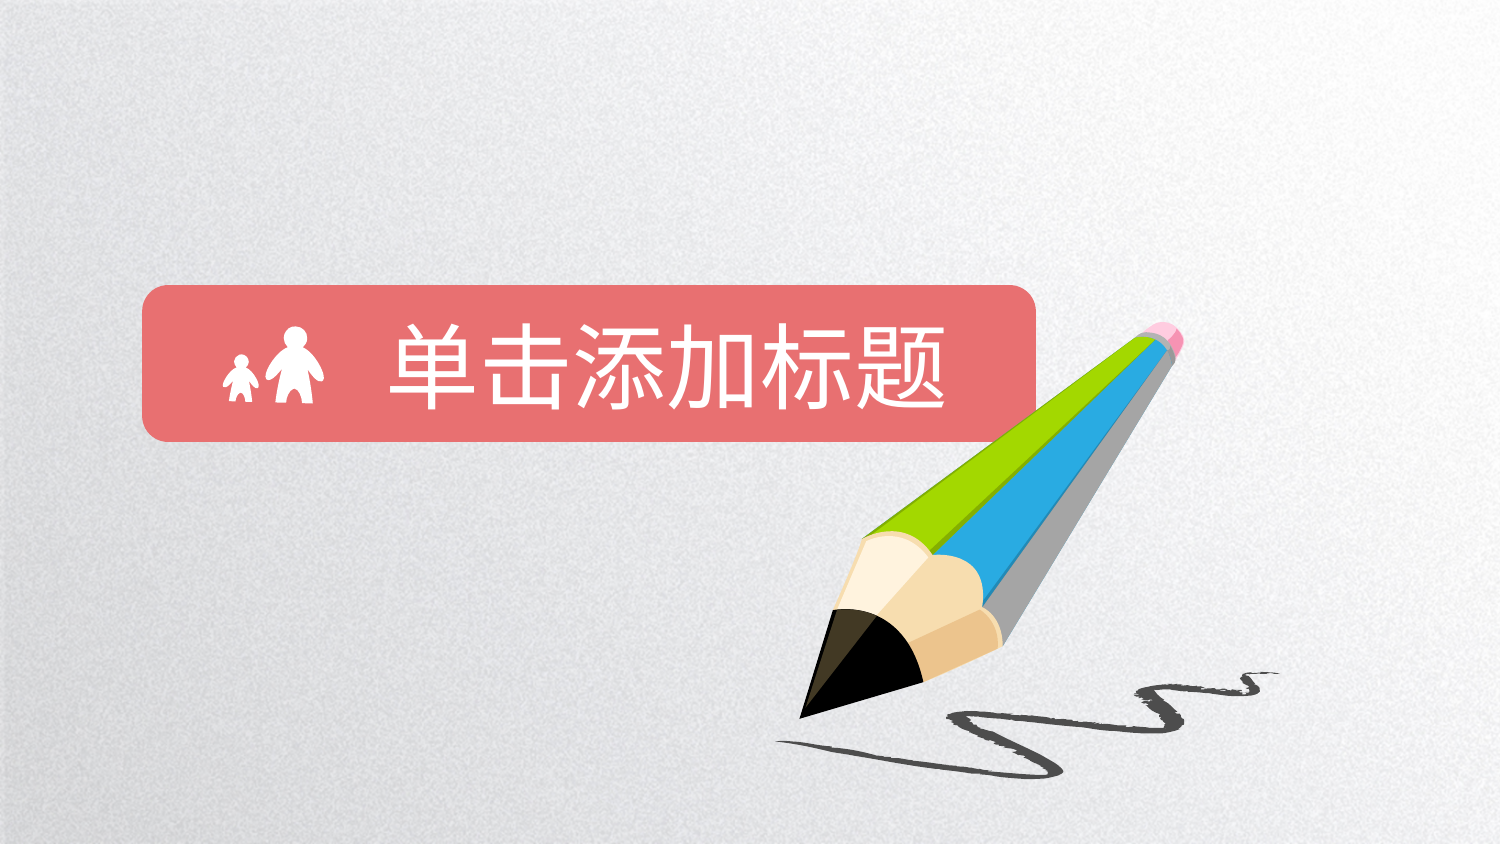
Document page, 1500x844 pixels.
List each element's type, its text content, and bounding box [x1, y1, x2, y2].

text_box 单击添加标题 [370, 301, 970, 429]
text_box [775, 719, 1064, 780]
text_box [1187, 671, 1280, 697]
text_box [222, 354, 259, 402]
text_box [799, 321, 1187, 719]
text_box [1002, 719, 1185, 734]
picture [0, 0, 1500, 844]
text_box [265, 326, 324, 404]
text_box [141, 283, 1037, 444]
